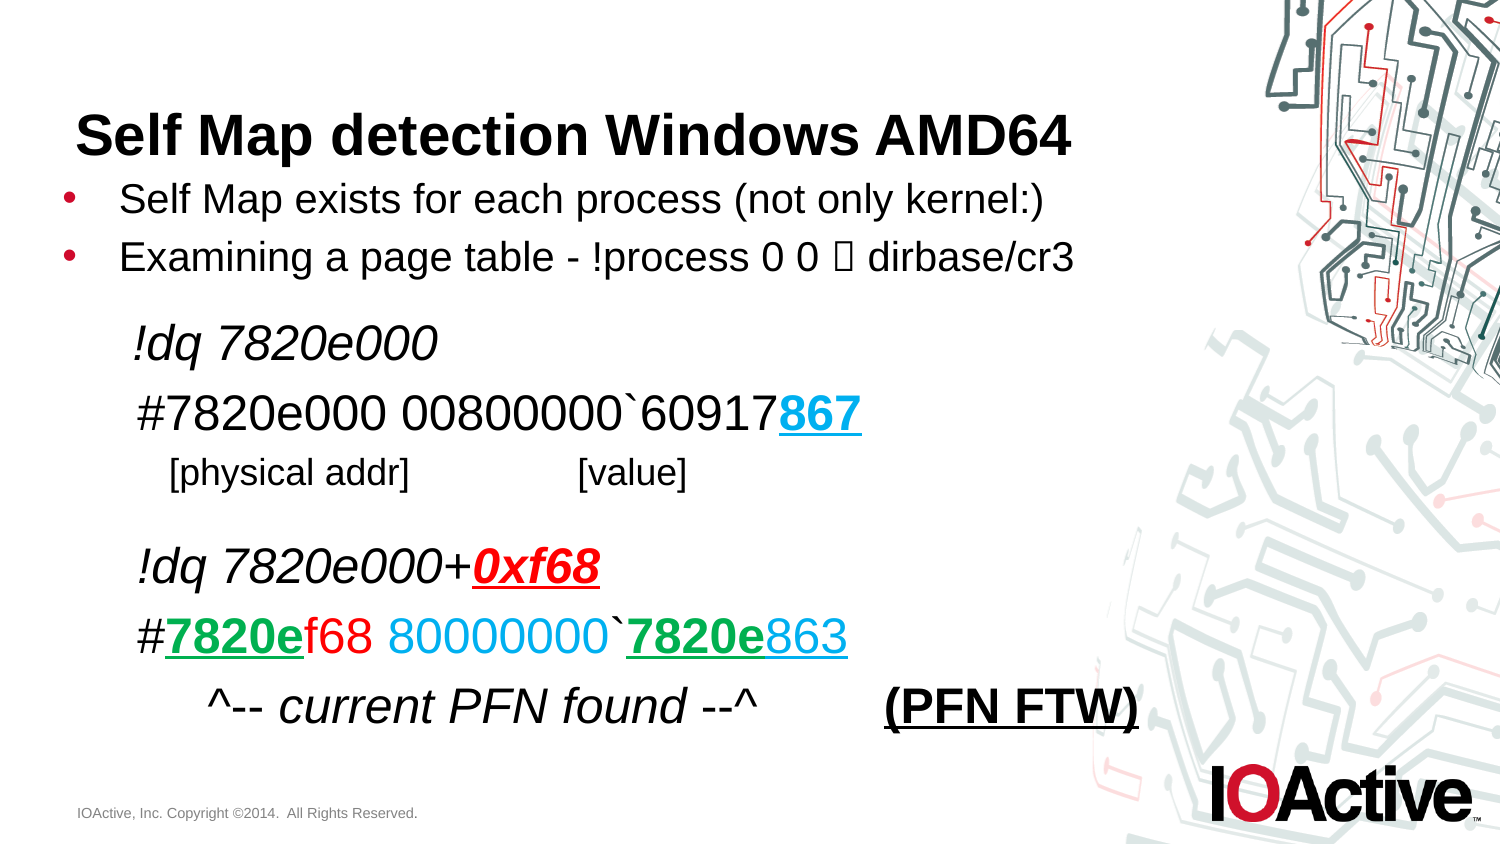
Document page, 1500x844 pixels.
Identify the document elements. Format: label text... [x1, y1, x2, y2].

list Self Map exists for each process (not only kernel:) Examining a page table - !process 0 0  dirbase/cr3 !dq 7820e000 #7820e000 00800000`60917867 [physical addr] [value] !dq 7820e000+0xf68 #7820ef68 80000000`7820e863 ^-- current PFN found --^ (PFN FTW) [62, 171, 1143, 844]
title Self Map detection Windows AMD64 [75, 96, 1213, 238]
picture [0, 0, 1500, 844]
